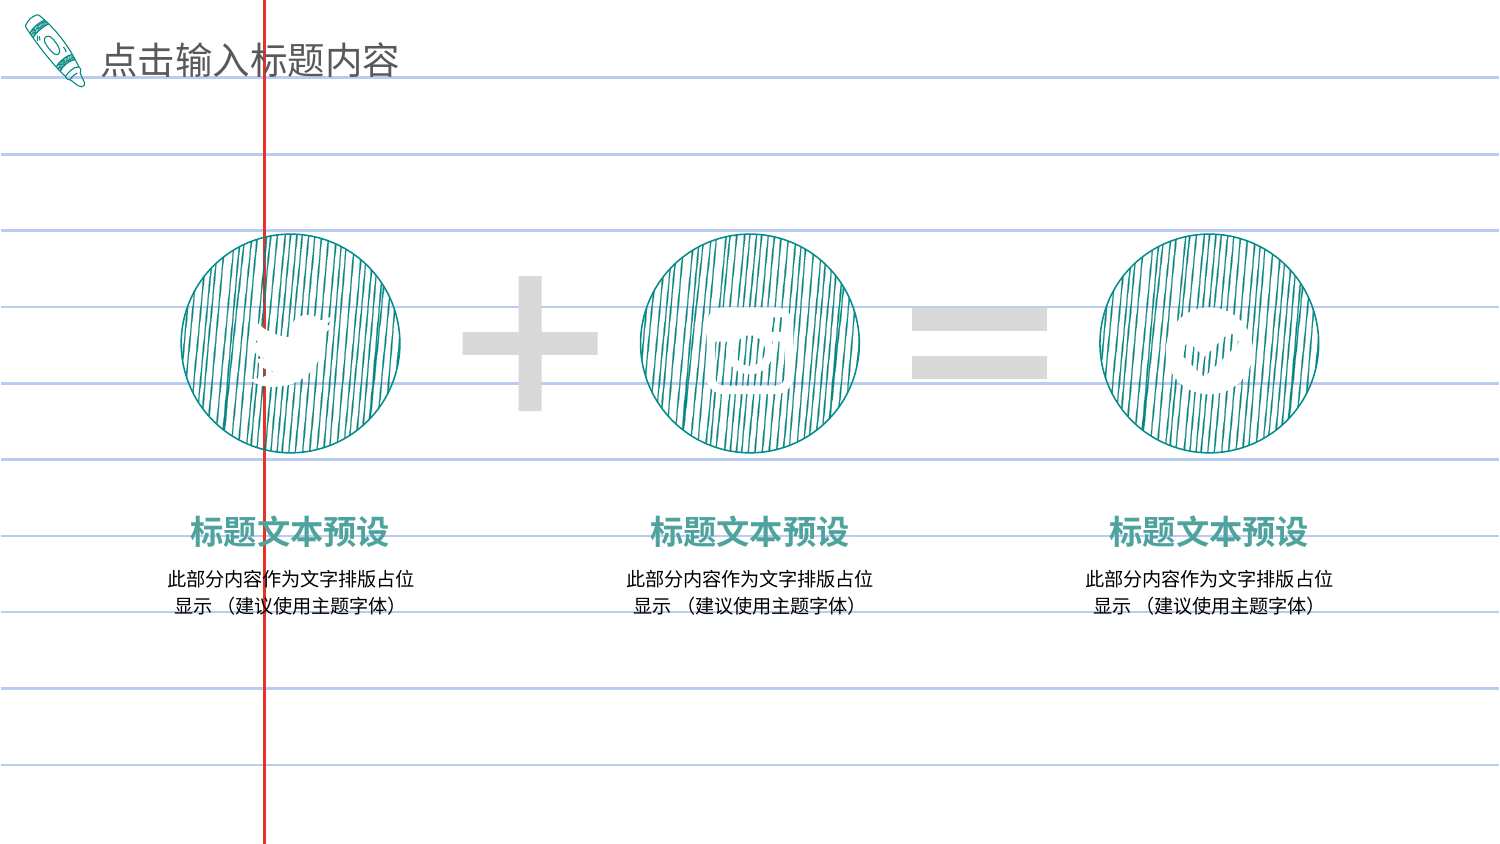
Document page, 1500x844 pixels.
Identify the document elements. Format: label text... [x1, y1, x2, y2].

text_box [706, 307, 794, 395]
text_box 标题文本预设 [625, 511, 875, 552]
text_box [638, 231, 862, 455]
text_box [911, 307, 1048, 380]
text_box 此部分内容作为文字排版占位显示 （建议使用主题字体） [625, 552, 875, 629]
text_box [1097, 231, 1321, 455]
text_box [179, 231, 403, 455]
text_box 此部分内容作为文字排版占位显示 （建议使用主题字体） [166, 552, 415, 629]
text_box [1165, 307, 1253, 395]
text_box [461, 274, 600, 413]
text_box 点击输入标题内容 [100, 28, 450, 91]
picture [33, 10, 76, 95]
text_box 标题文本预设 [166, 511, 415, 552]
text_box 标题文本预设 [1085, 511, 1334, 552]
text_box [246, 314, 335, 387]
text_box 此部分内容作为文字排版占位显示 （建议使用主题字体） [1085, 552, 1334, 629]
